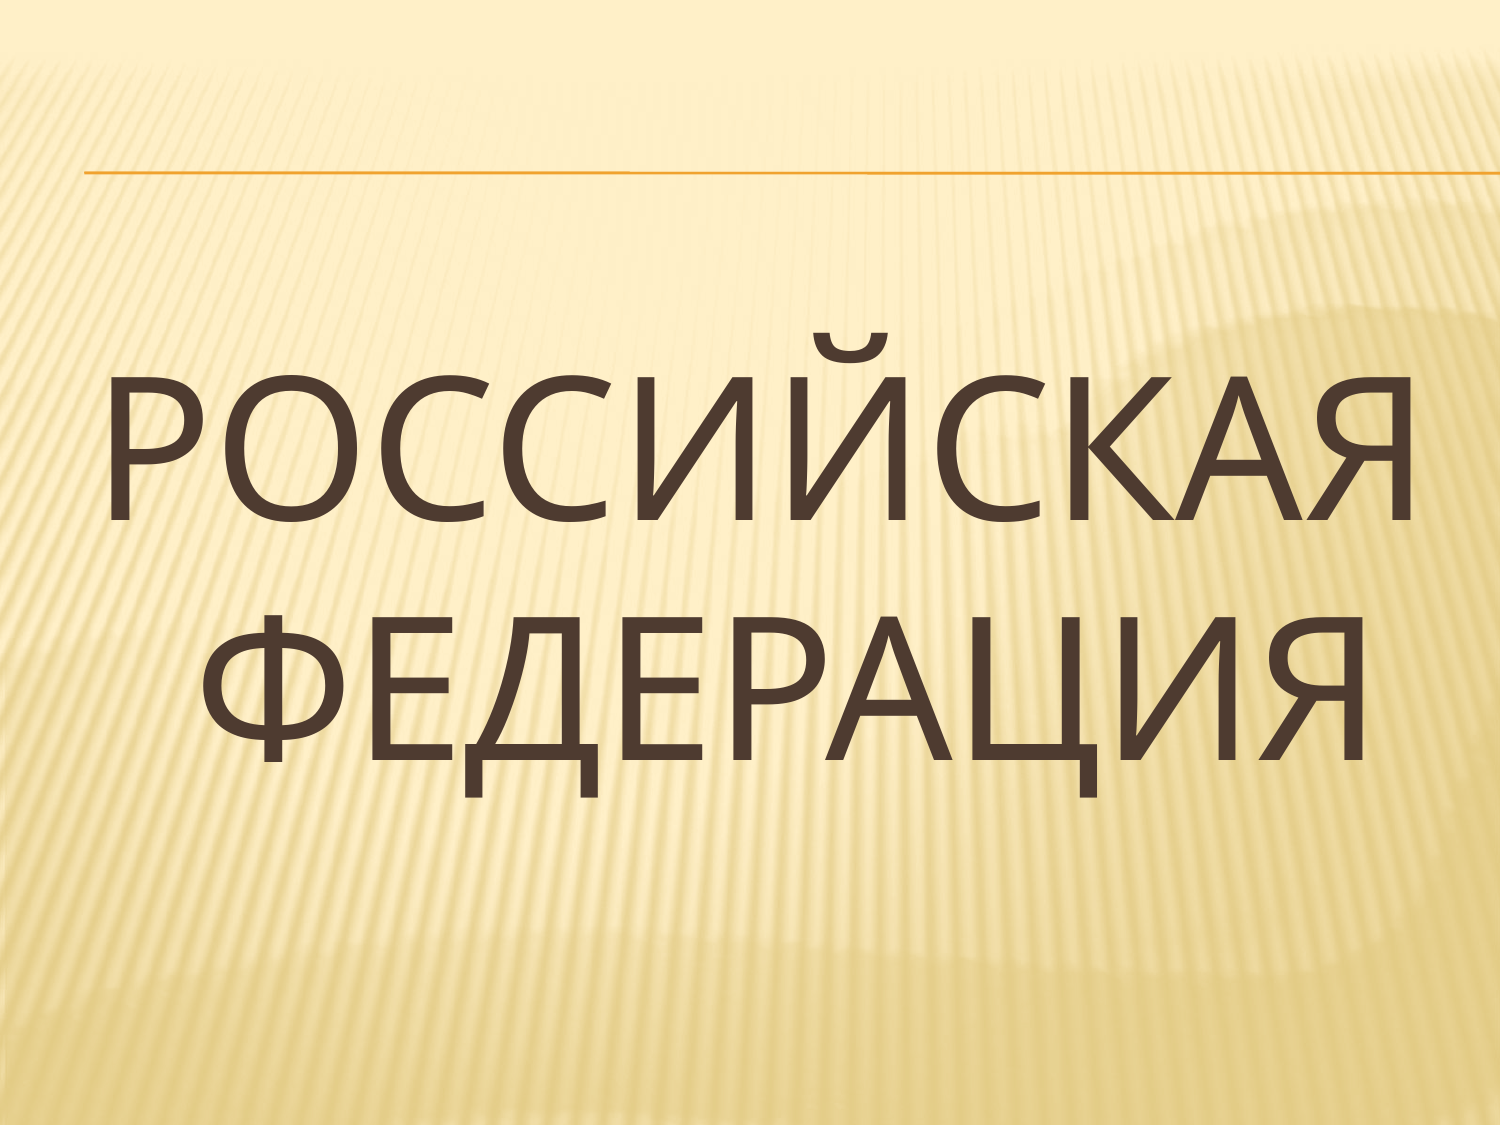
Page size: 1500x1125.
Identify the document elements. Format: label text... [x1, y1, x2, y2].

title Российская федерация [49, 75, 1475, 1047]
